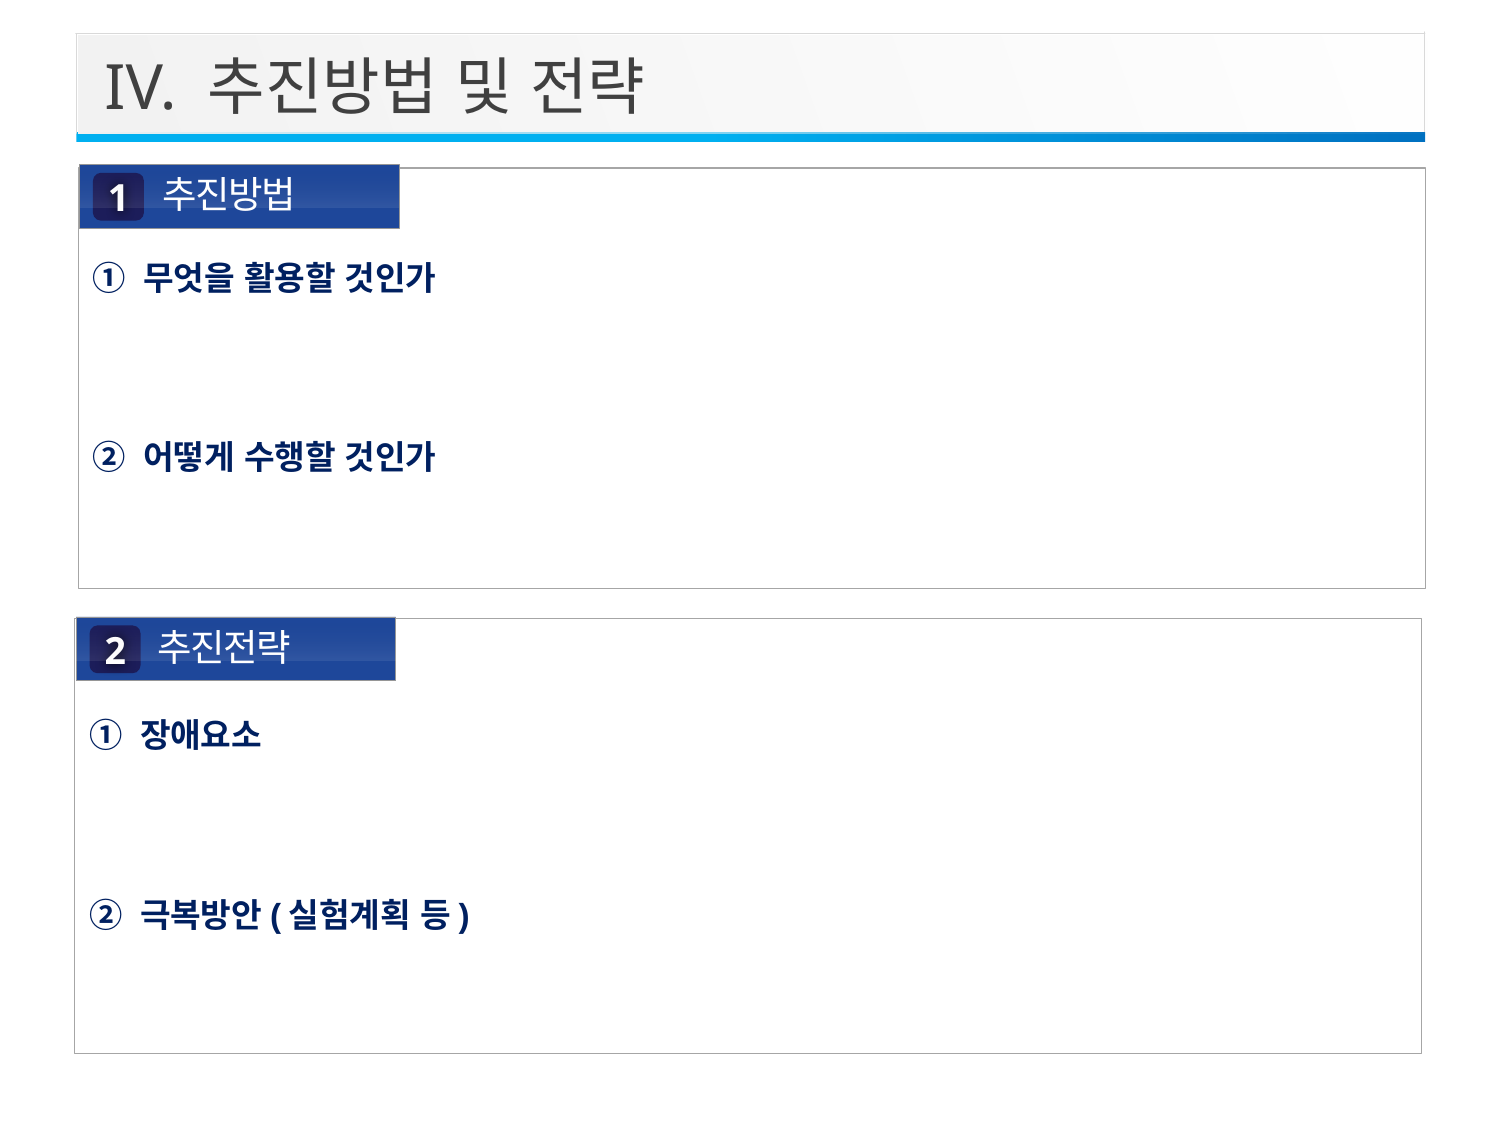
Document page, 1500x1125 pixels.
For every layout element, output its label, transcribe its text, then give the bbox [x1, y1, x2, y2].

text_box ① 장애요소 ② 극복방안(실험계획 등) [73, 616, 1424, 1056]
text_box IV. 추진방법 및 전략 [89, 39, 661, 130]
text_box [75, 616, 396, 681]
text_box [79, 163, 400, 229]
text_box ① 무엇을 활용할 것인가 ② 어떻게 수행할 것인가 [76, 166, 1427, 591]
